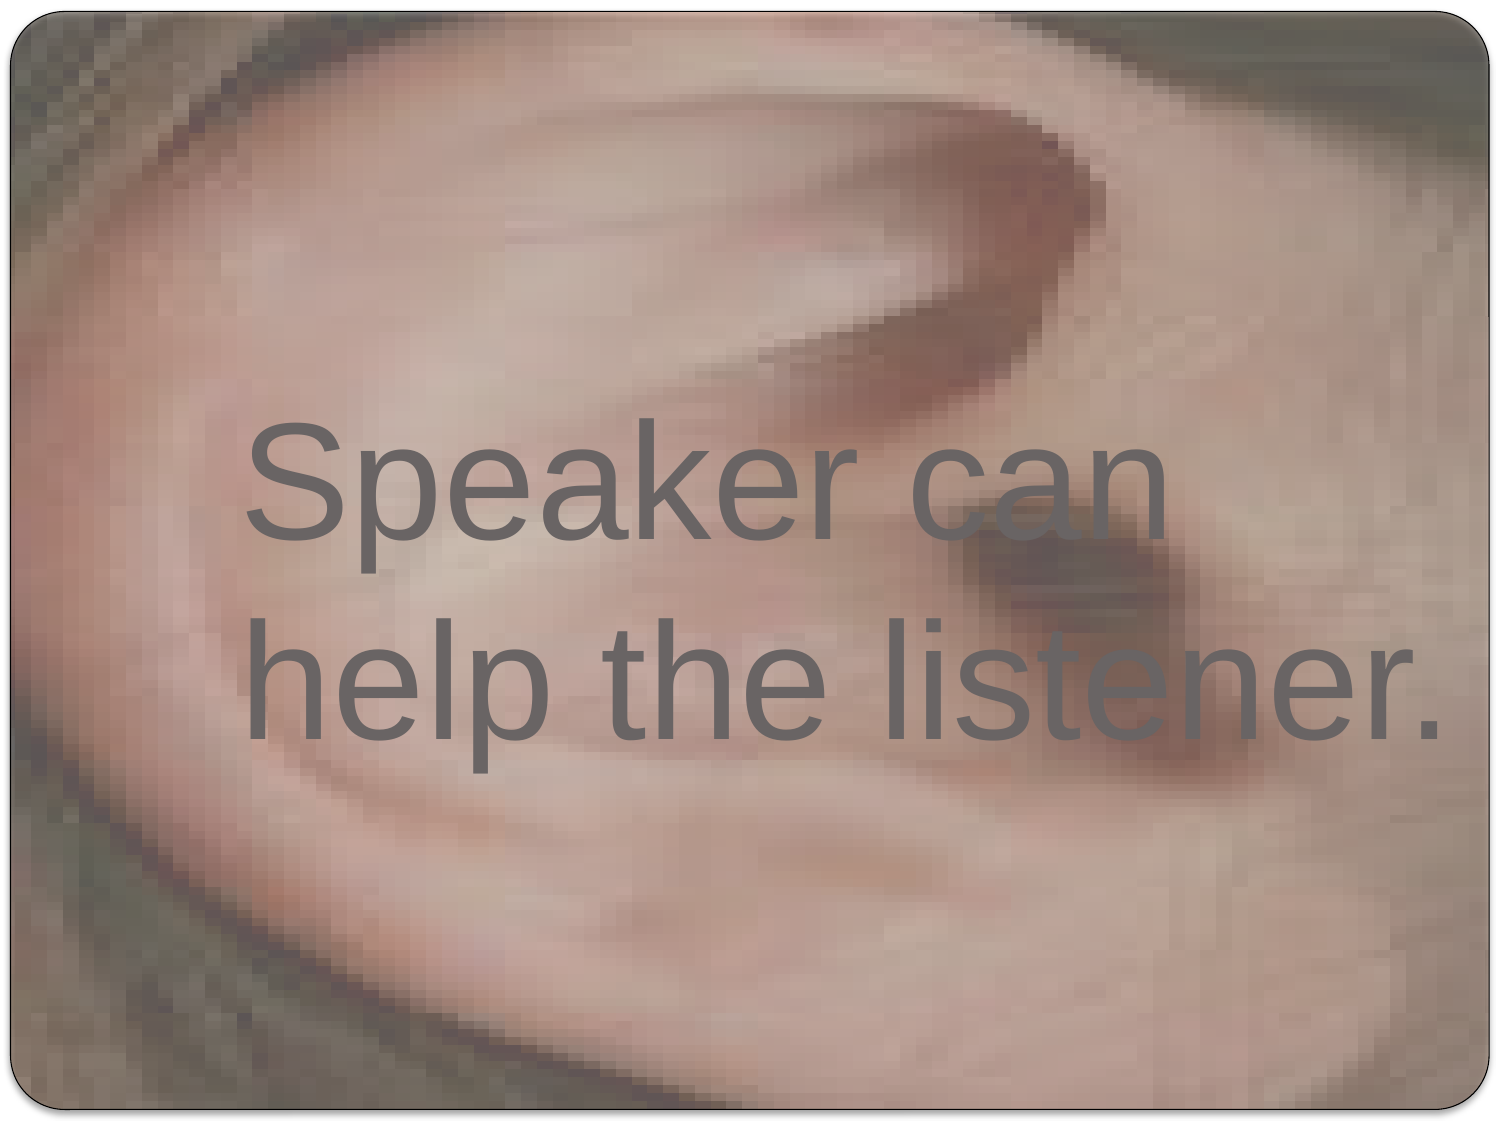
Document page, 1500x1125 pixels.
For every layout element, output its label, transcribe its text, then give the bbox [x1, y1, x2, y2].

title Speaker can help the listener. [225, 600, 1500, 788]
